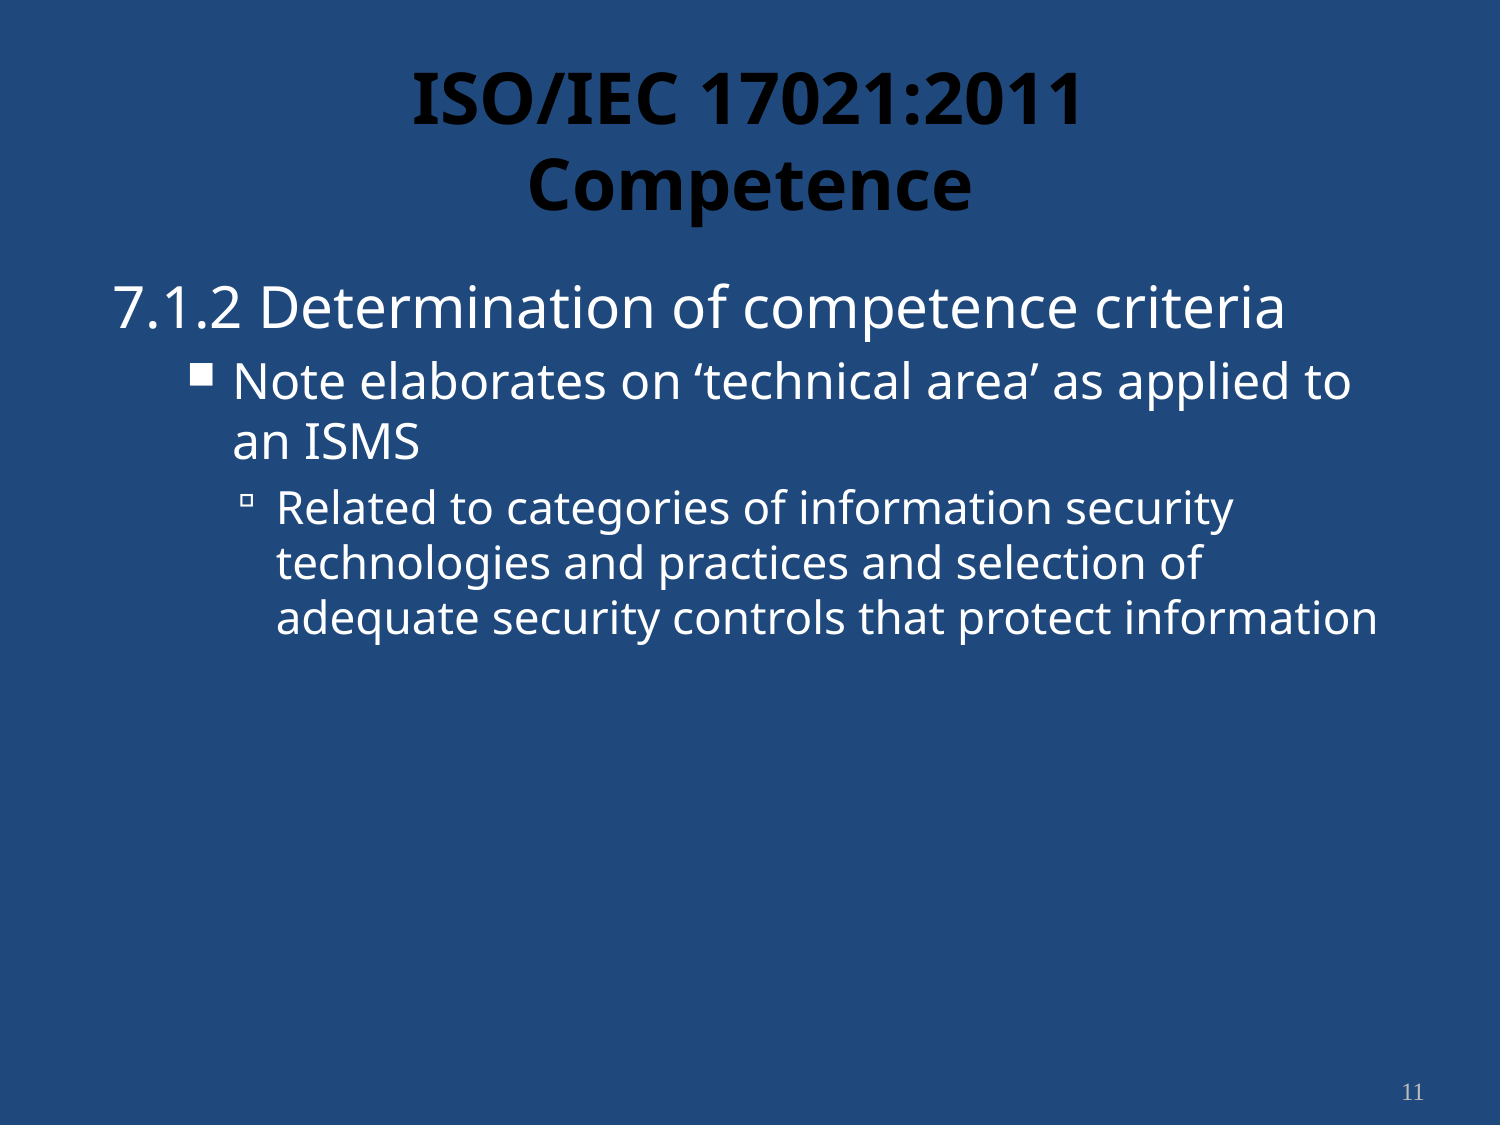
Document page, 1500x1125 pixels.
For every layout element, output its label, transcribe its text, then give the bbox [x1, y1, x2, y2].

title ISO/IEC 17021:2011 Competence [75, 45, 1425, 233]
slide_number 11 [1299, 1052, 1425, 1113]
list 7.1.2 Determination of competence criteria Note elaborates on ‘technical area’ as applied to an ISMS Related to categories of information security technologies and practices and selection of adequate security controls that protect information [75, 262, 1425, 1035]
